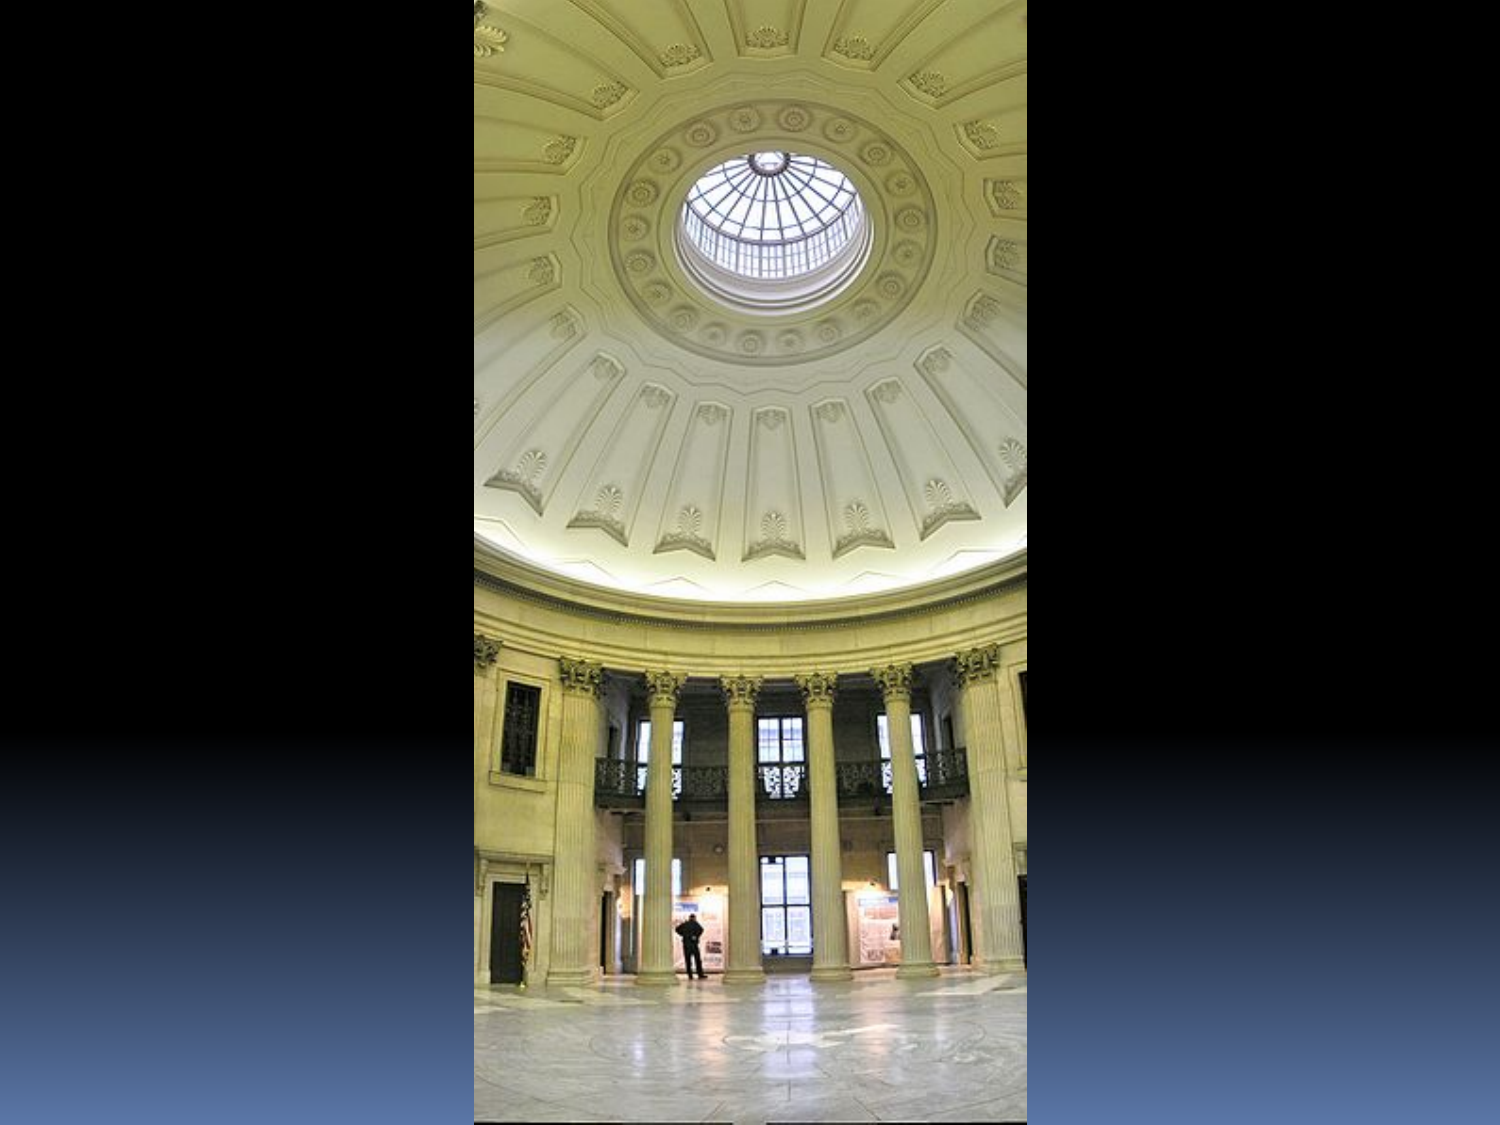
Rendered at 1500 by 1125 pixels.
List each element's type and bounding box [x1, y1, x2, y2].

picture [474, 0, 1027, 1125]
